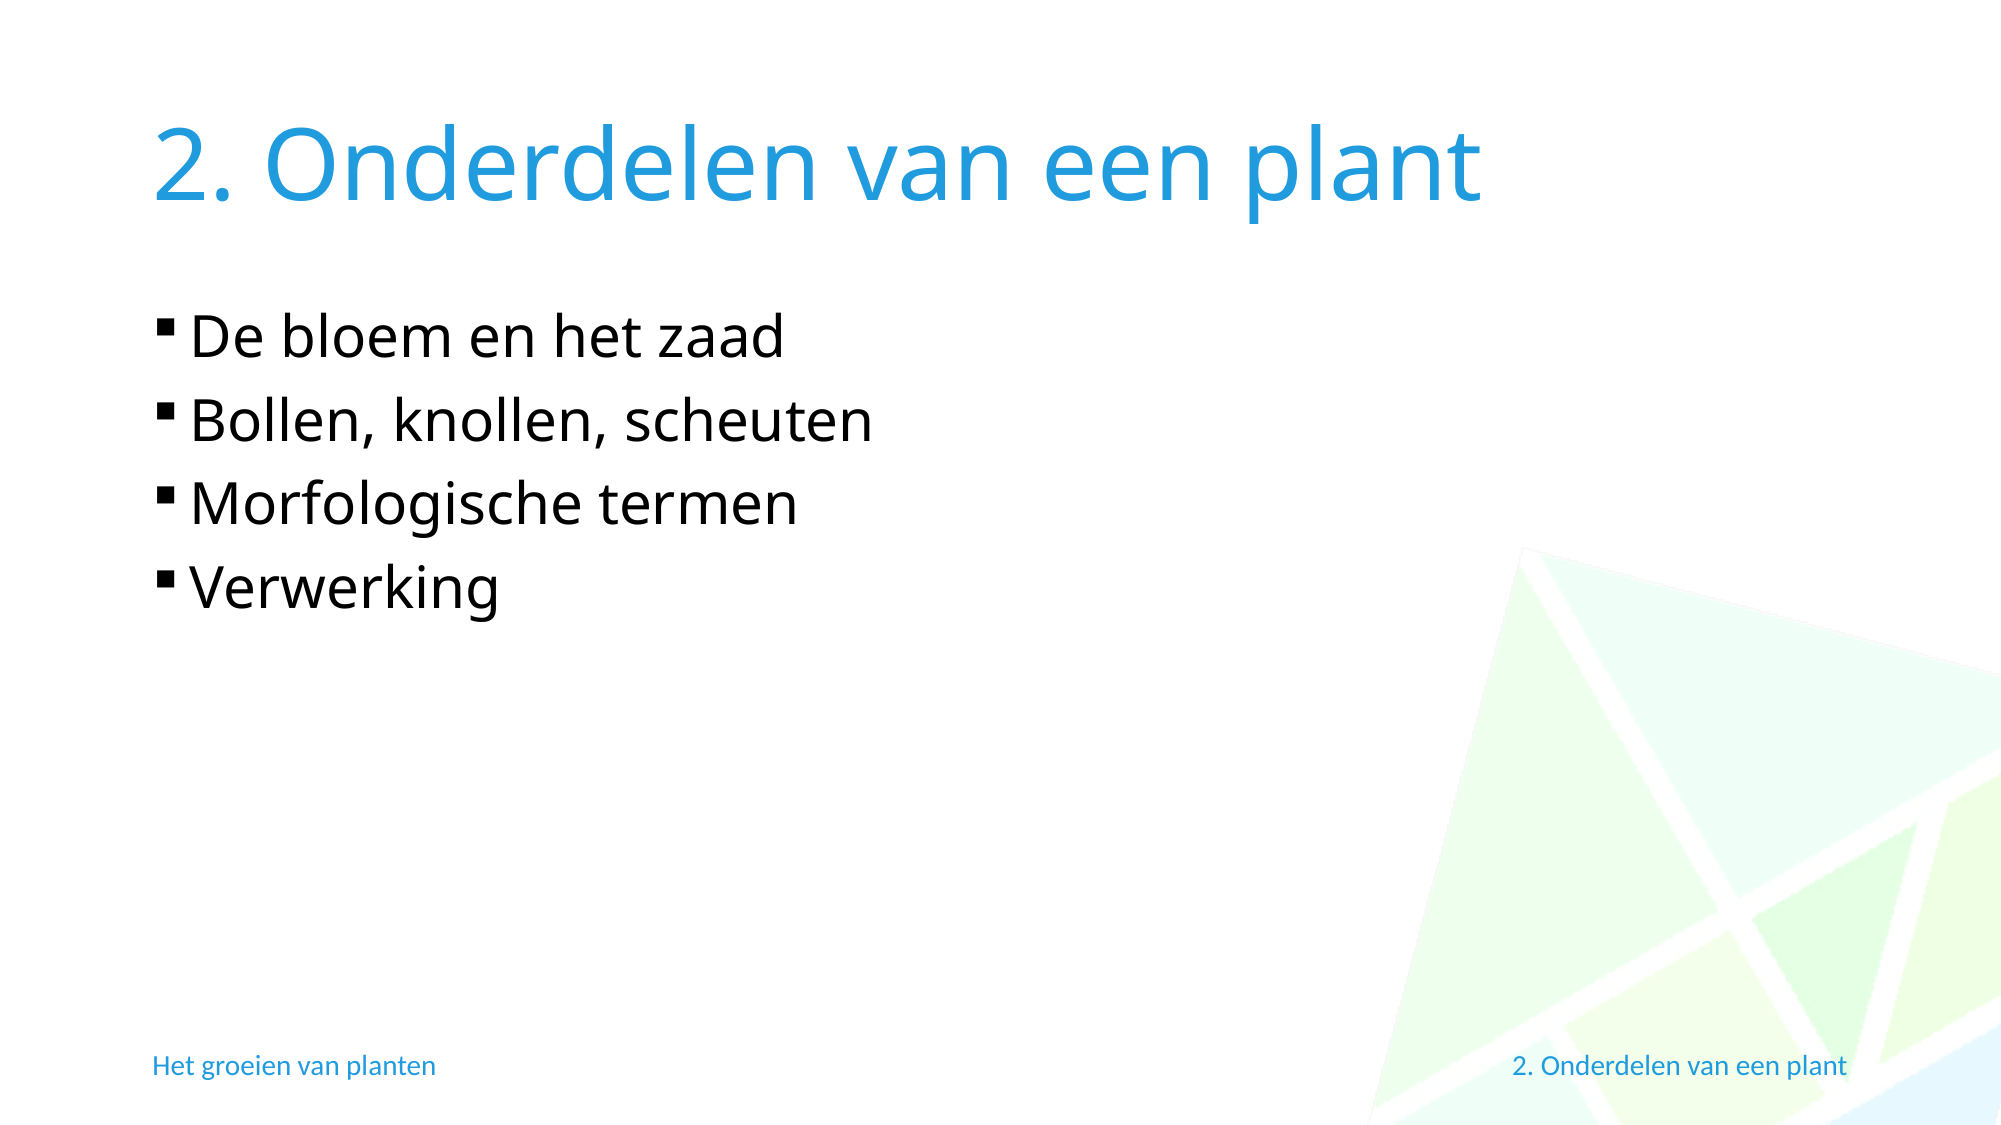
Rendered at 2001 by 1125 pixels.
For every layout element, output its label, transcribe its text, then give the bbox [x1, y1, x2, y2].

title 2. Onderdelen van een plant [137, 59, 1863, 278]
list 2. Onderdelen van een plant [1412, 1042, 1863, 1103]
list Het groeien van planten [137, 1042, 588, 1103]
list De bloem en het zaad Bollen, knollen, scheuten Morfologische termen Verwerking [137, 299, 1863, 1014]
